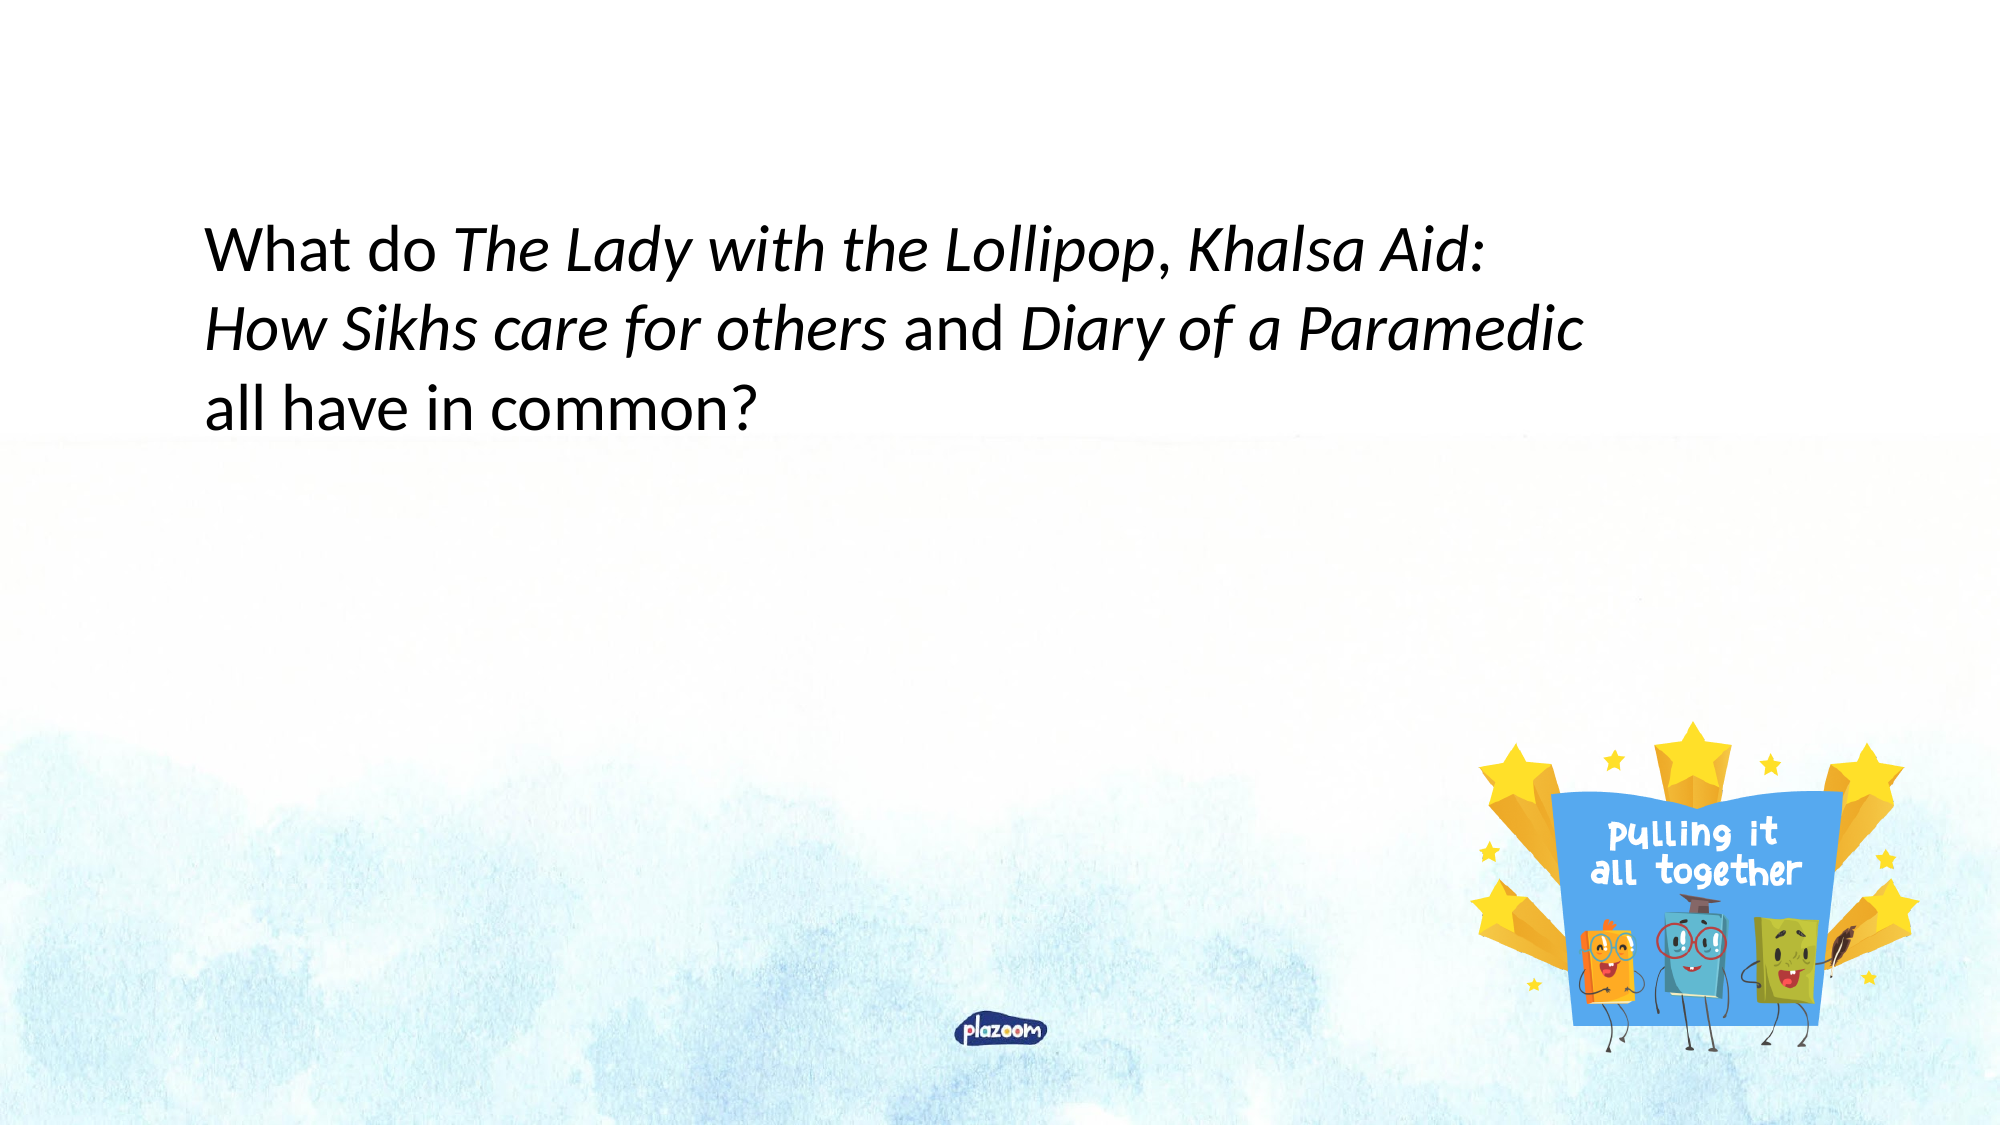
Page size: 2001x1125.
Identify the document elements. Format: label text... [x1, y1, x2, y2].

text_box What do The Lady with the Lollipop, Khalsa Aid: How Sikhs care for others and Diary of a Paramedic all have in common? [189, 196, 1600, 532]
picture [0, 0, 2000, 1125]
